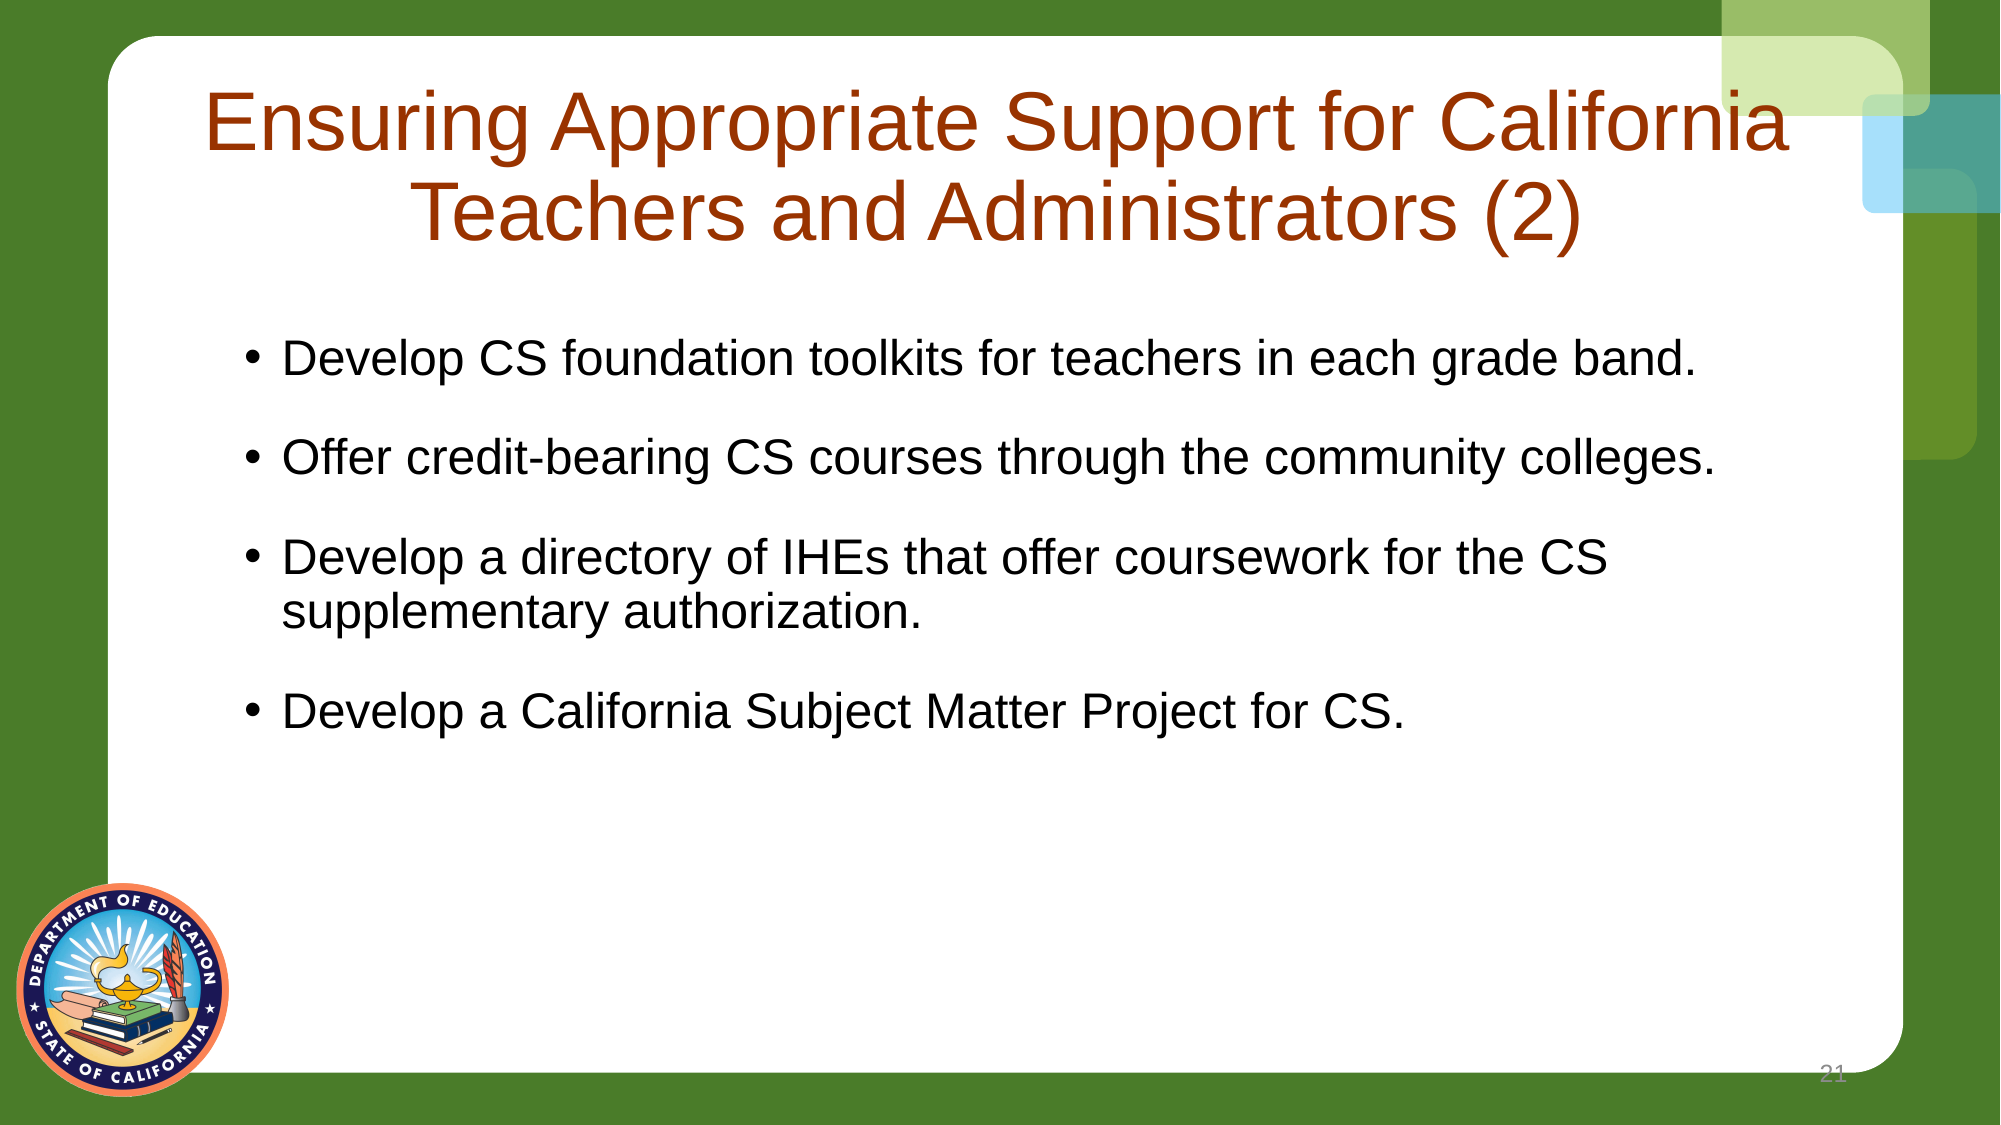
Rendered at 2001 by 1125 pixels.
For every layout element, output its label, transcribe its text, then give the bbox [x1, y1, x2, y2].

picture [16, 883, 229, 1097]
slide_number 21 [1412, 1042, 1863, 1103]
list Develop CS foundation toolkits for teachers in each grade band. Offer credit-bearing CS courses through the community colleges. Develop a directory of IHEs that offer coursework for the CS supplementary authorization. Develop a California Subject Matter Project for CS. [229, 324, 1807, 1004]
title Ensuring Appropriate Support for California Teachers and Administrators (2) [154, 52, 1841, 286]
